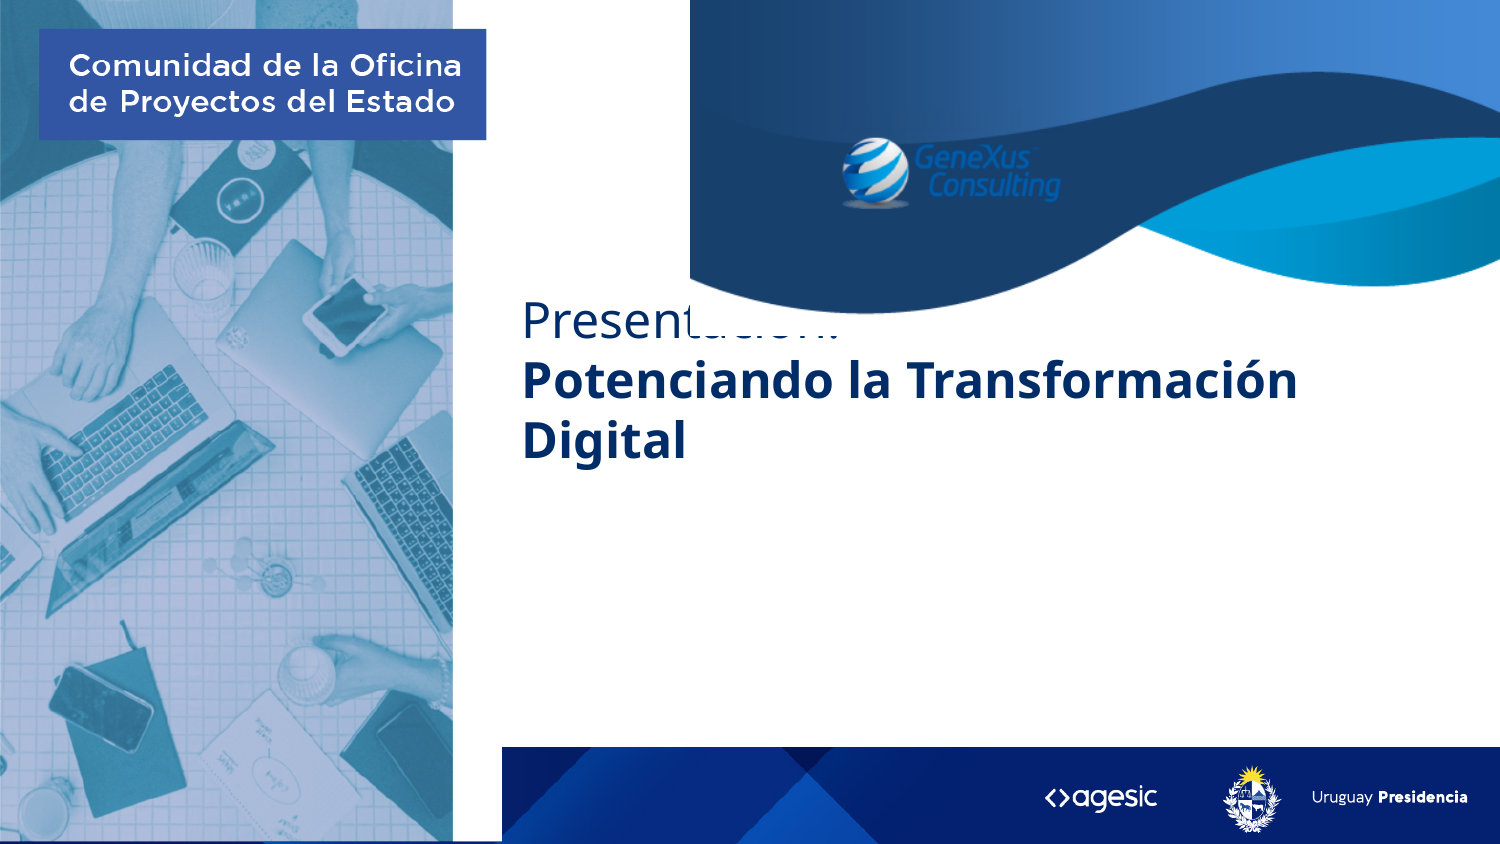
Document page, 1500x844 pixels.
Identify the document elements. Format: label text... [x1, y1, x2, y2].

picture [0, 0, 1500, 844]
title Presentación: Potenciando la Transformación Digital [507, 248, 1442, 508]
